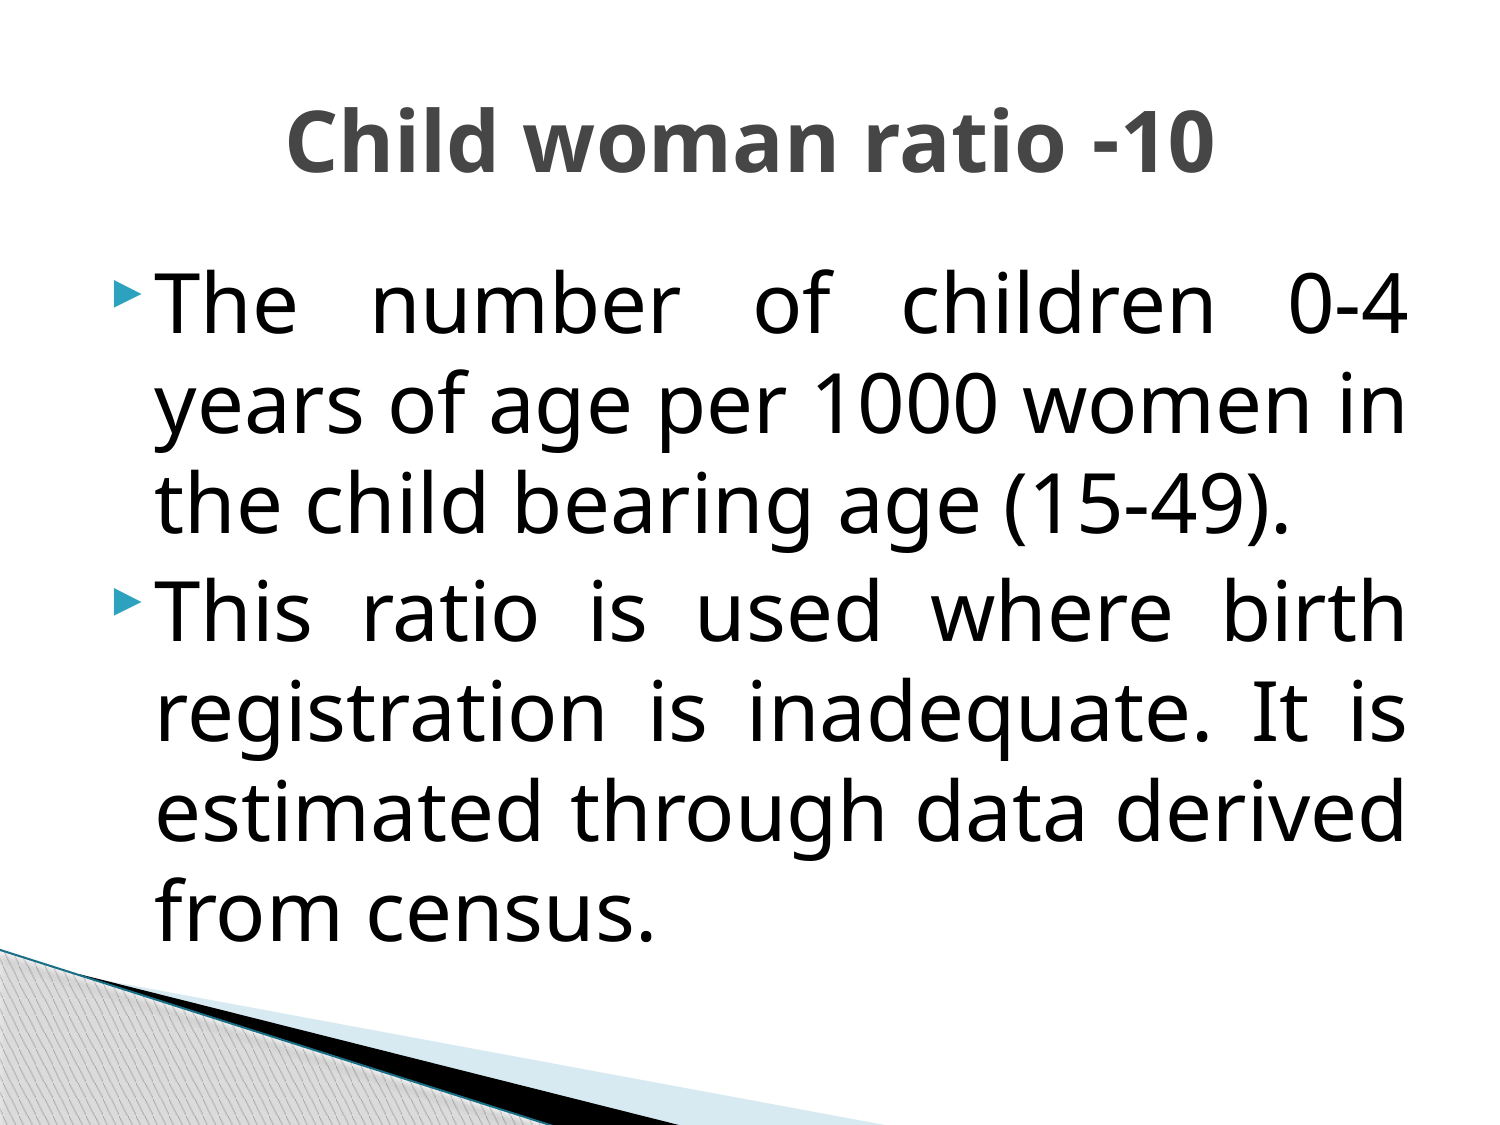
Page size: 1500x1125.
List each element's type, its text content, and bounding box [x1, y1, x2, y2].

title 10- Child woman ratio [75, 45, 1425, 233]
list The number of children 0-4 years of age per 1000 women in the child bearing age (15-49). This ratio is used where birth registration is inadequate. It is estimated through data derived from census. [75, 243, 1425, 986]
